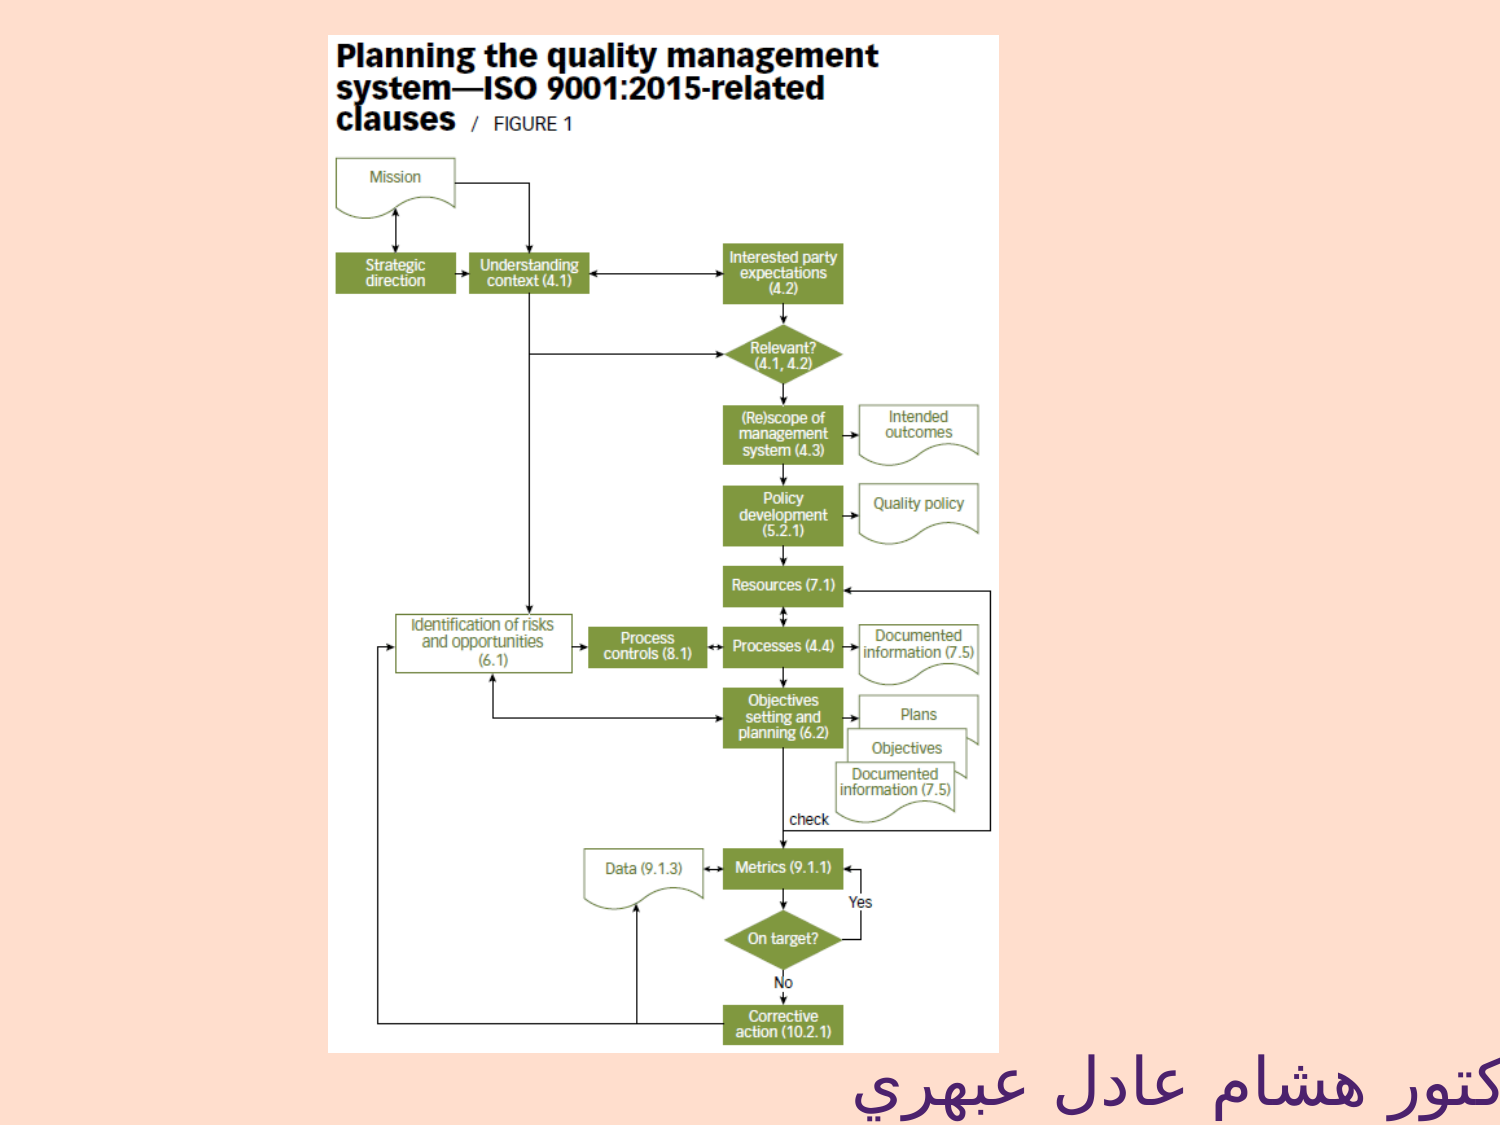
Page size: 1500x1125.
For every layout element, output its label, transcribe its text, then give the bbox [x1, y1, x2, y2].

picture [327, 34, 999, 1053]
text_box [0, 0, 1500, 1125]
text_box الدكتور هشام عادل عبهري [836, 1031, 1500, 1125]
